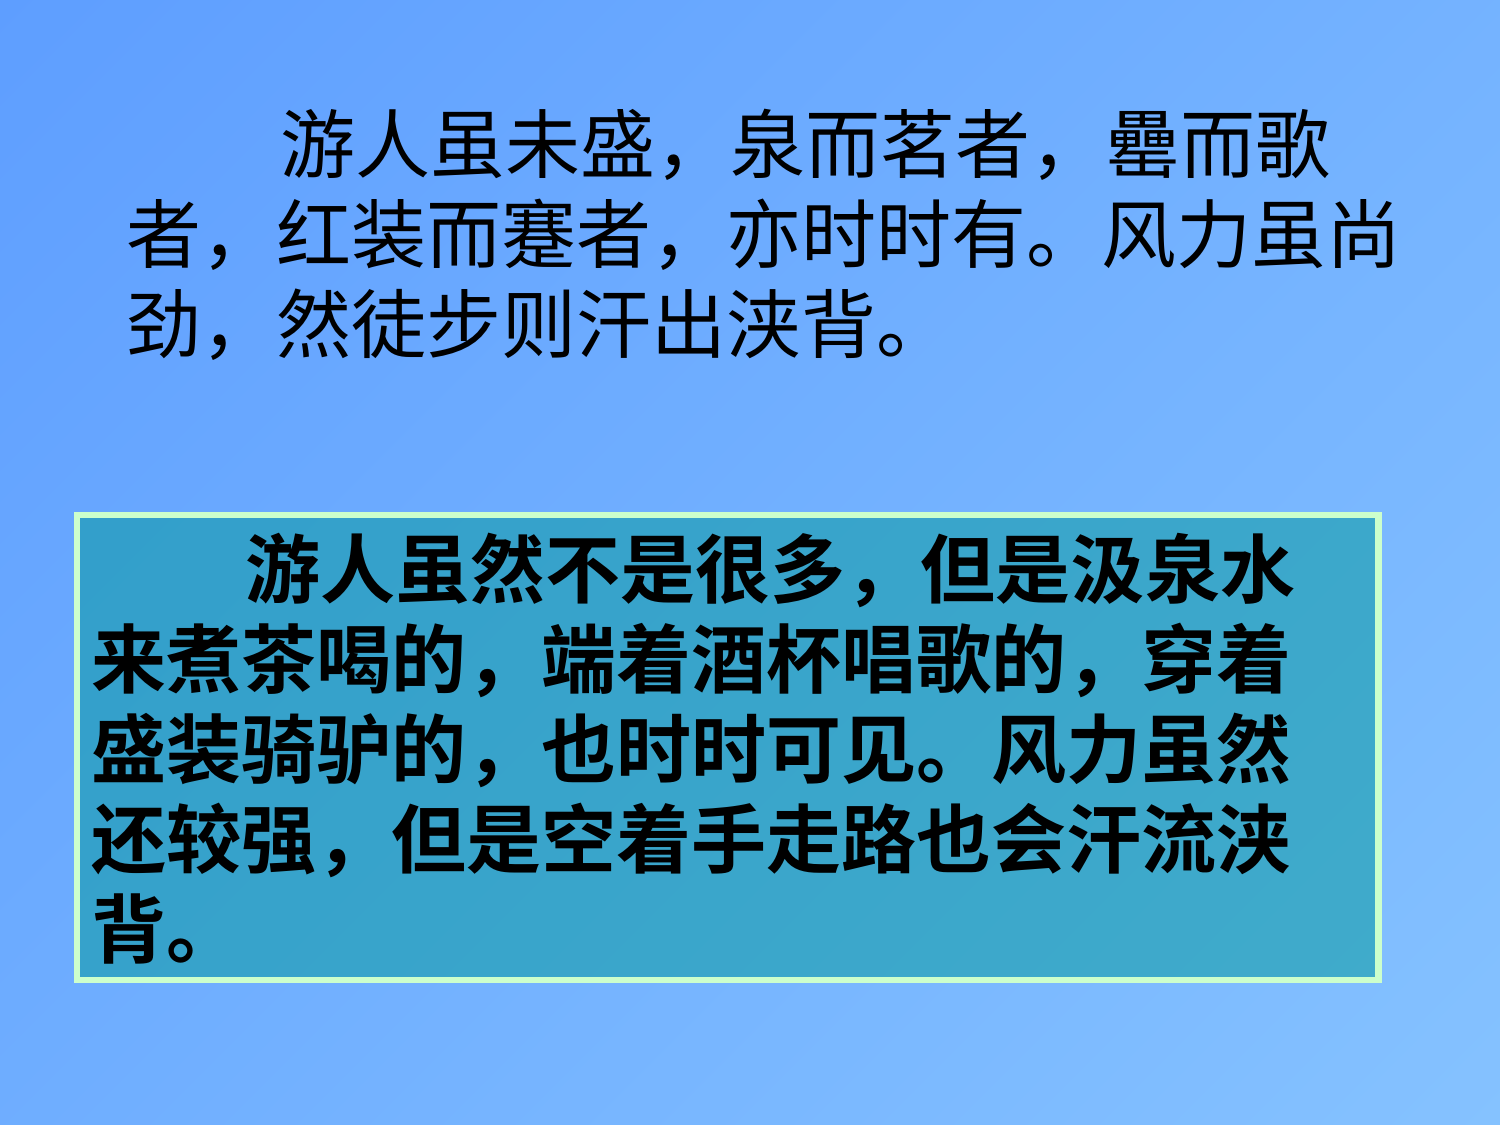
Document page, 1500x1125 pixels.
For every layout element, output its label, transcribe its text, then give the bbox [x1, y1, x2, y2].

text_box 游人虽未盛，泉而茗者，罍而歌者，红装而蹇者，亦时时有。风力虽尚劲，然徒步则汗出浃背。 [112, 90, 1465, 375]
text_box 游人虽然不是很多，但是汲泉水来煮茶喝的，端着酒杯唱歌的，穿着盛装骑驴的，也时时可见。风力虽然还较强，但是空着手走路也会汗流浃背。 [76, 515, 1379, 981]
